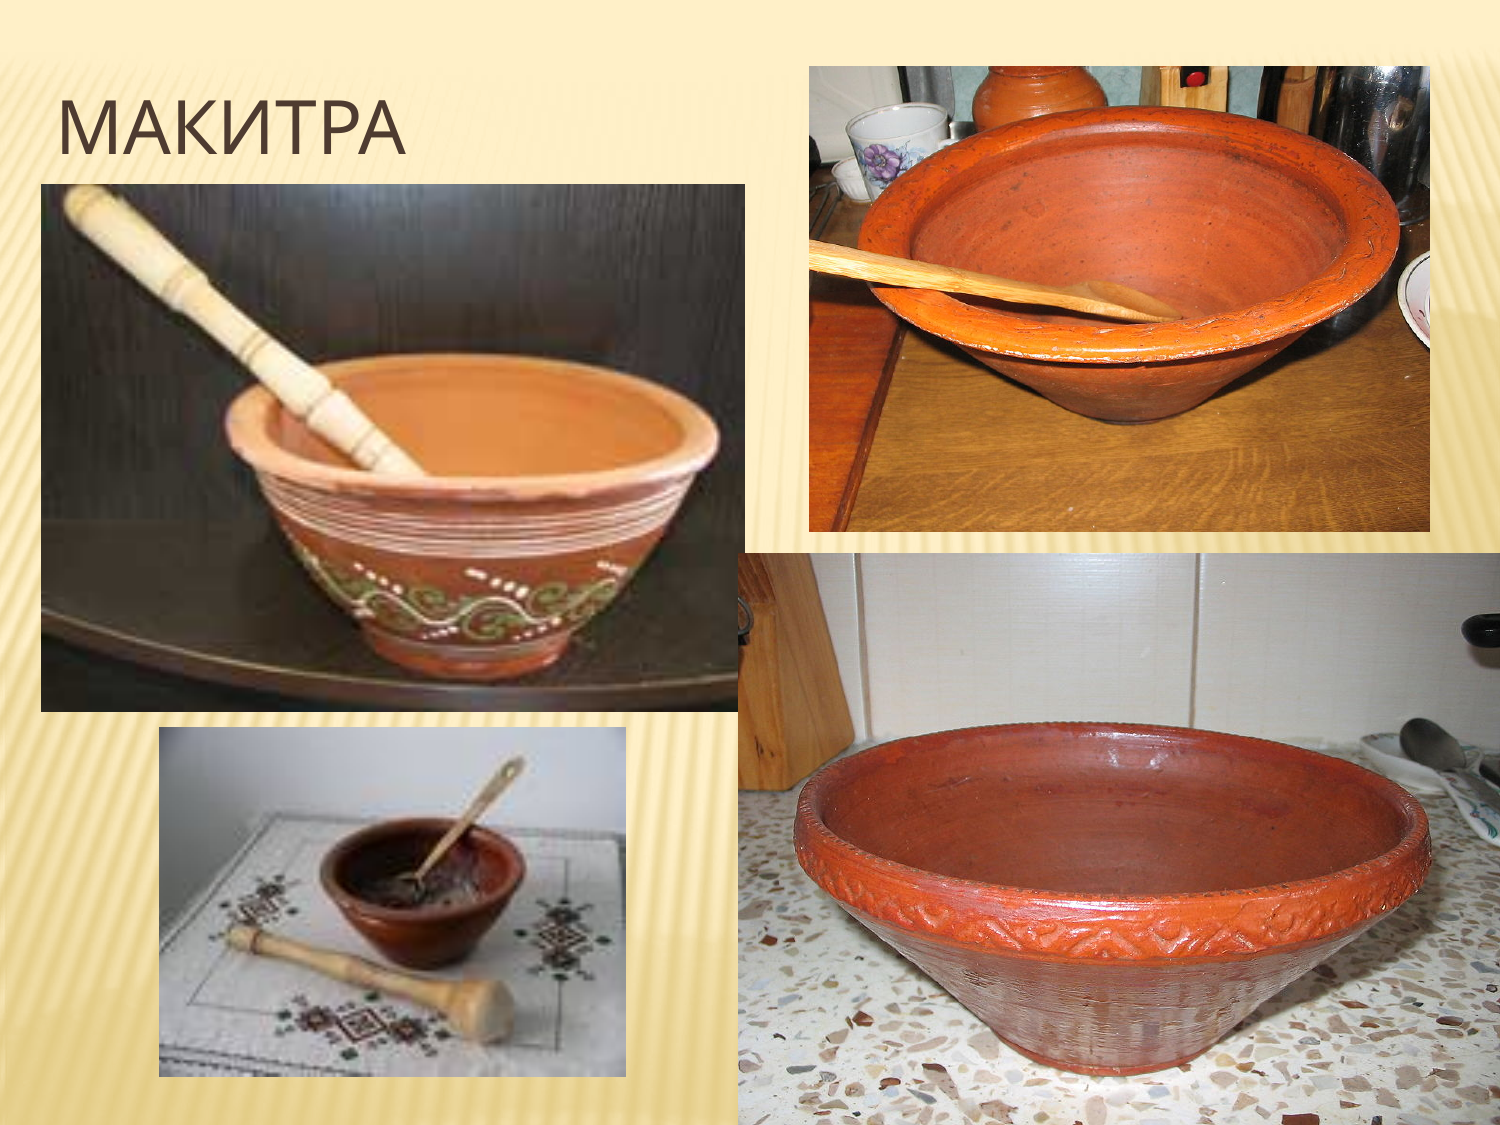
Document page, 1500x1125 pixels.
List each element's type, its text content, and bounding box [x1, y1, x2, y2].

picture [808, 65, 1430, 532]
picture [159, 727, 626, 1077]
picture [40, 184, 1500, 1125]
title макитра [41, 31, 1155, 219]
